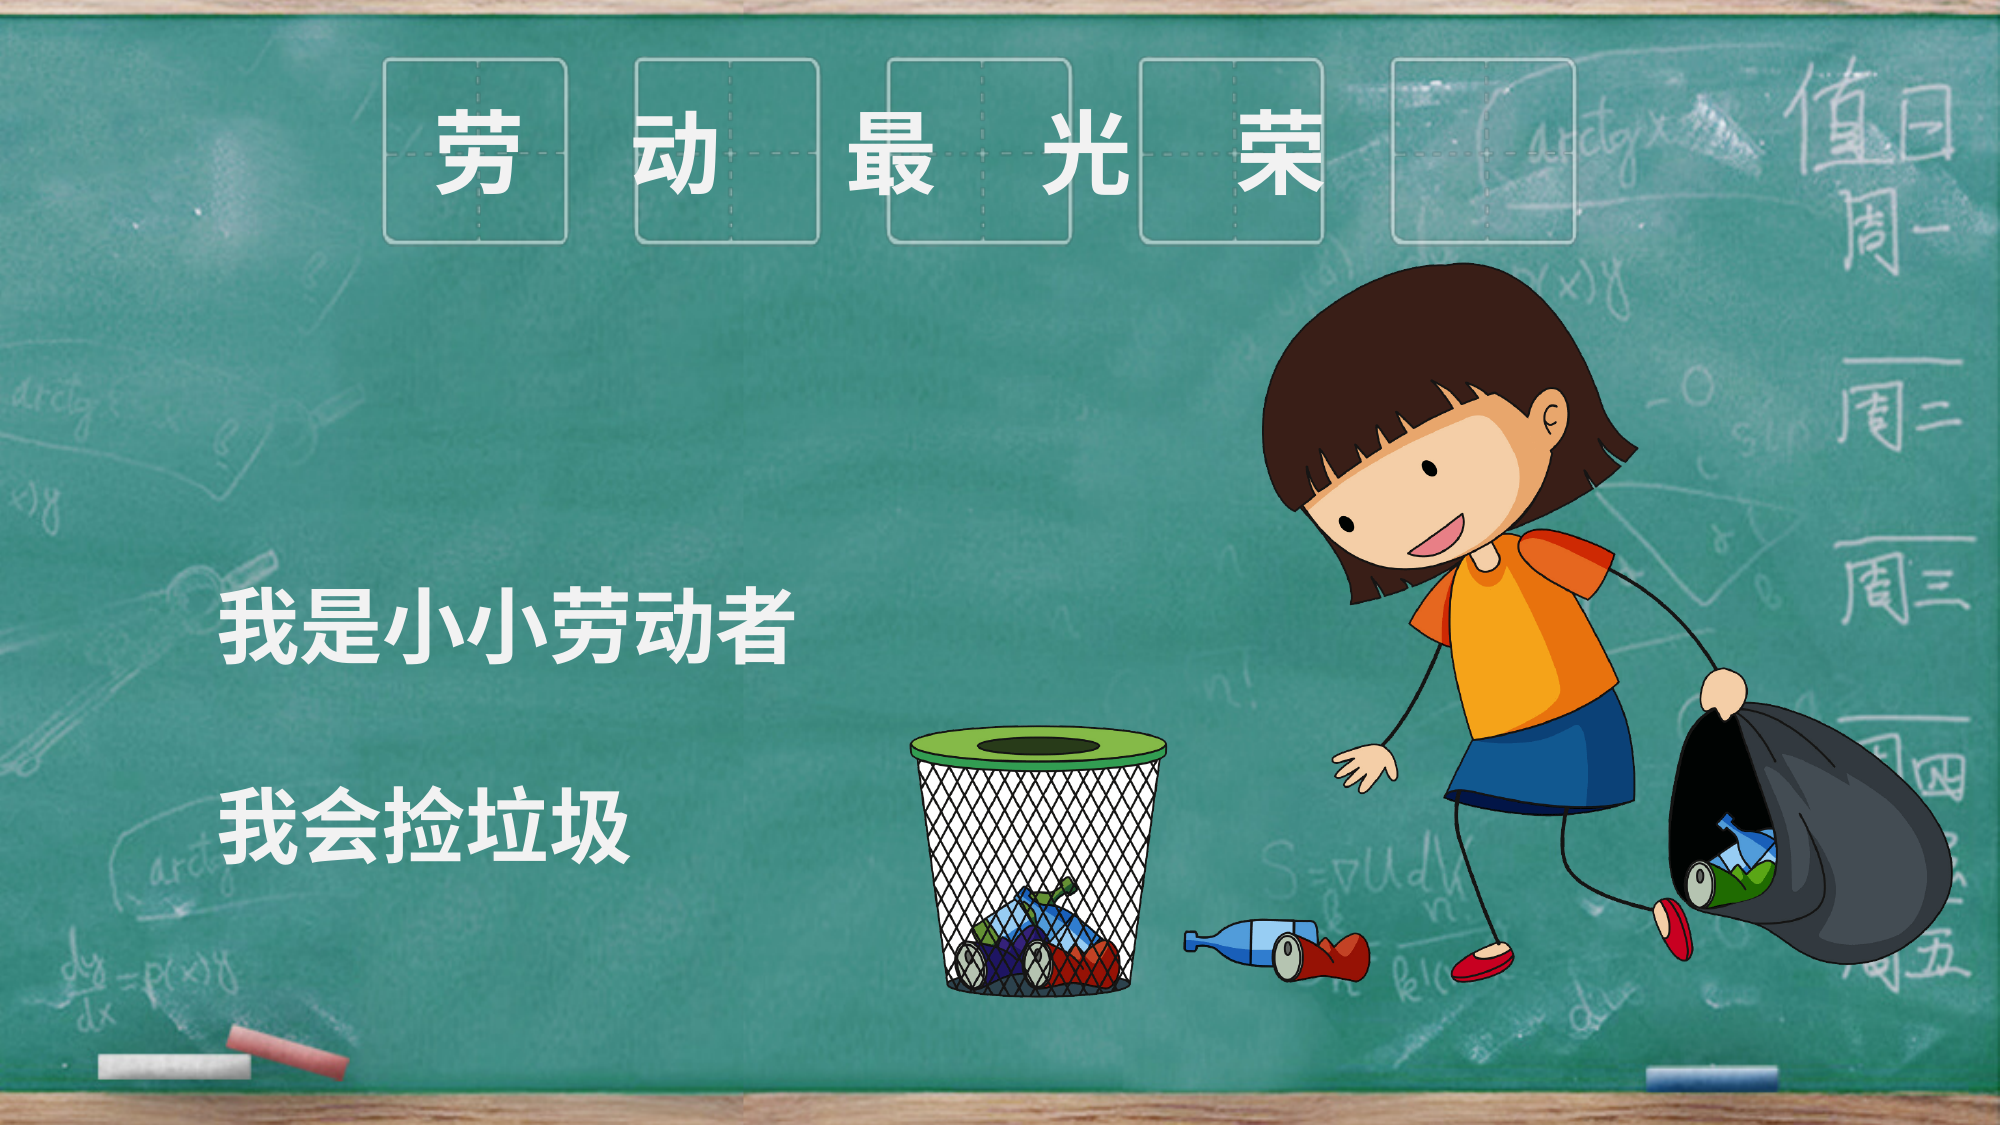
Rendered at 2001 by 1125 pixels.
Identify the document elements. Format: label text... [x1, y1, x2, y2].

picture [0, 0, 2000, 1125]
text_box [380, 56, 1683, 247]
text_box 我是小小劳动者 我会捡垃圾 [201, 458, 909, 891]
